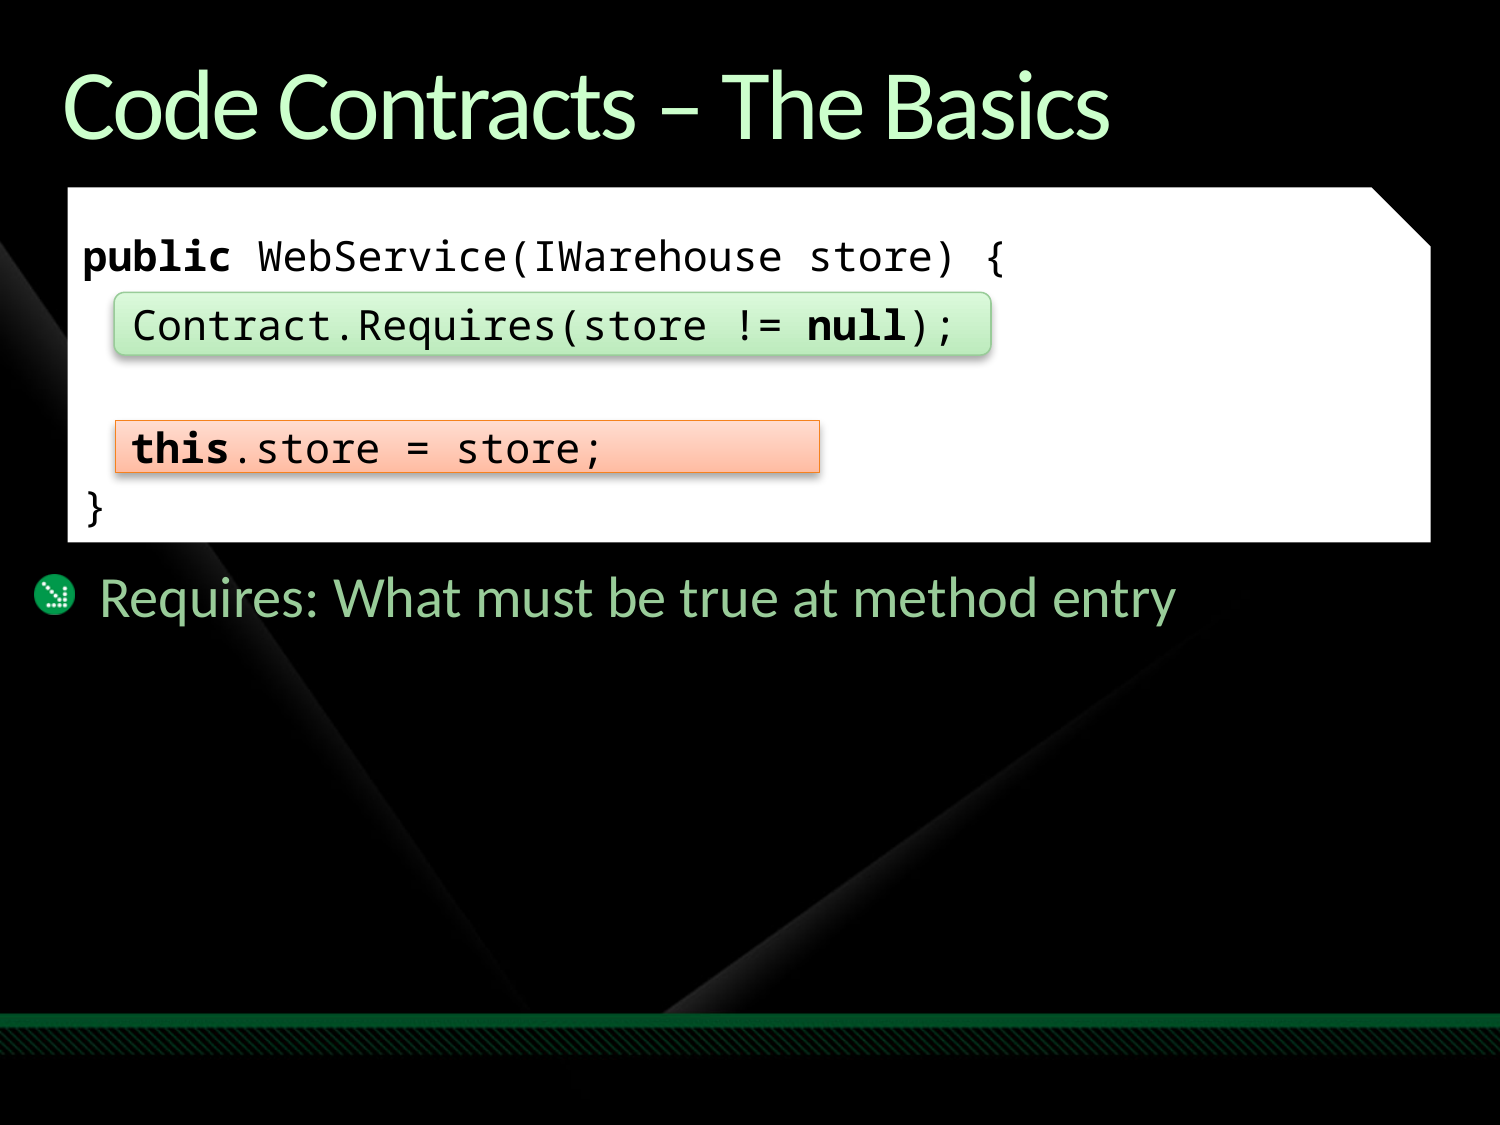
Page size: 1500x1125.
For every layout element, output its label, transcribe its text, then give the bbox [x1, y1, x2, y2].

text_box public WebService(IWarehouse store) { } [62, 182, 1436, 547]
picture [0, 0, 1500, 1125]
list Requires: What must be true at method entry [34, 567, 1410, 631]
title Code Contracts – The Basics [62, 53, 1438, 144]
text_box this.store = store; [115, 420, 820, 473]
text_box Contract.Requires(store != null); [113, 291, 992, 356]
